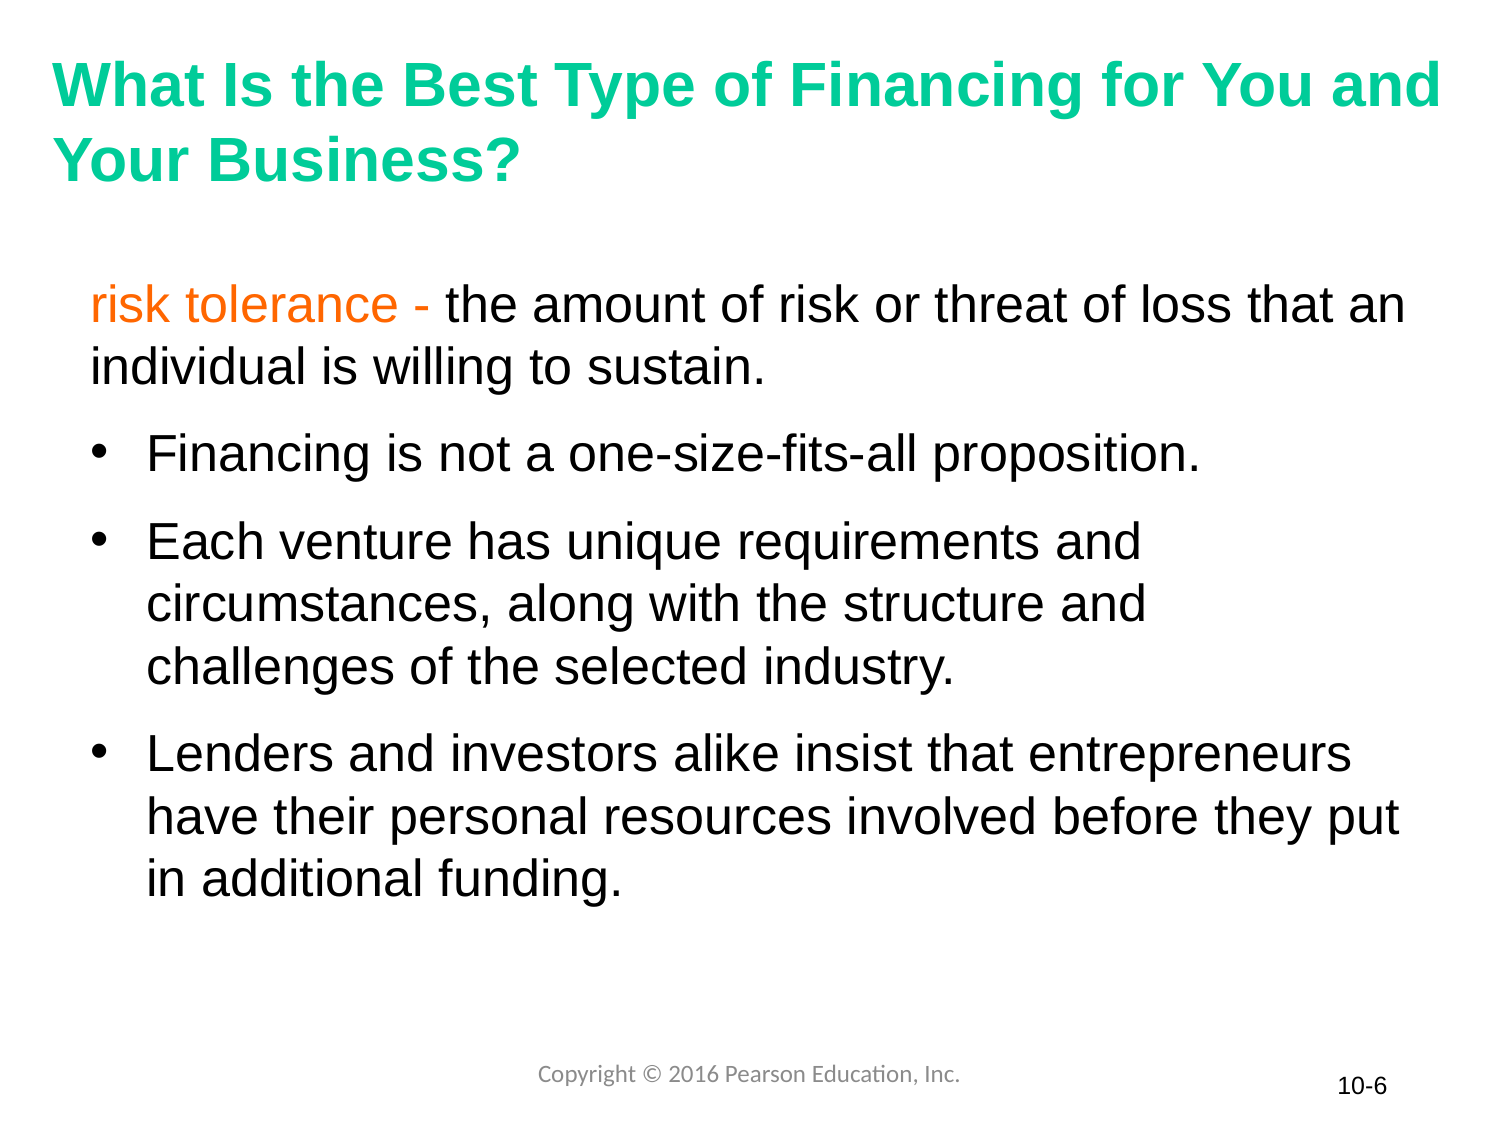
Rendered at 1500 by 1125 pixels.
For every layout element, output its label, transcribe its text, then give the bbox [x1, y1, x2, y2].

list risk tolerance - the amount of risk or threat of loss that an individual is willing to sustain. Financing is not a one-size-fits-all proposition. Each venture has unique requirements and circumstances, along with the structure and challenges of the selected industry. Lenders and investors alike insist that entrepreneurs have their personal resources involved before they put in additional funding. [75, 262, 1425, 1005]
footer Copyright © 2016 Pearson Education, Inc. [512, 1042, 988, 1103]
title What Is the Best Type of Financing for You and Your Business? [37, 24, 1463, 213]
